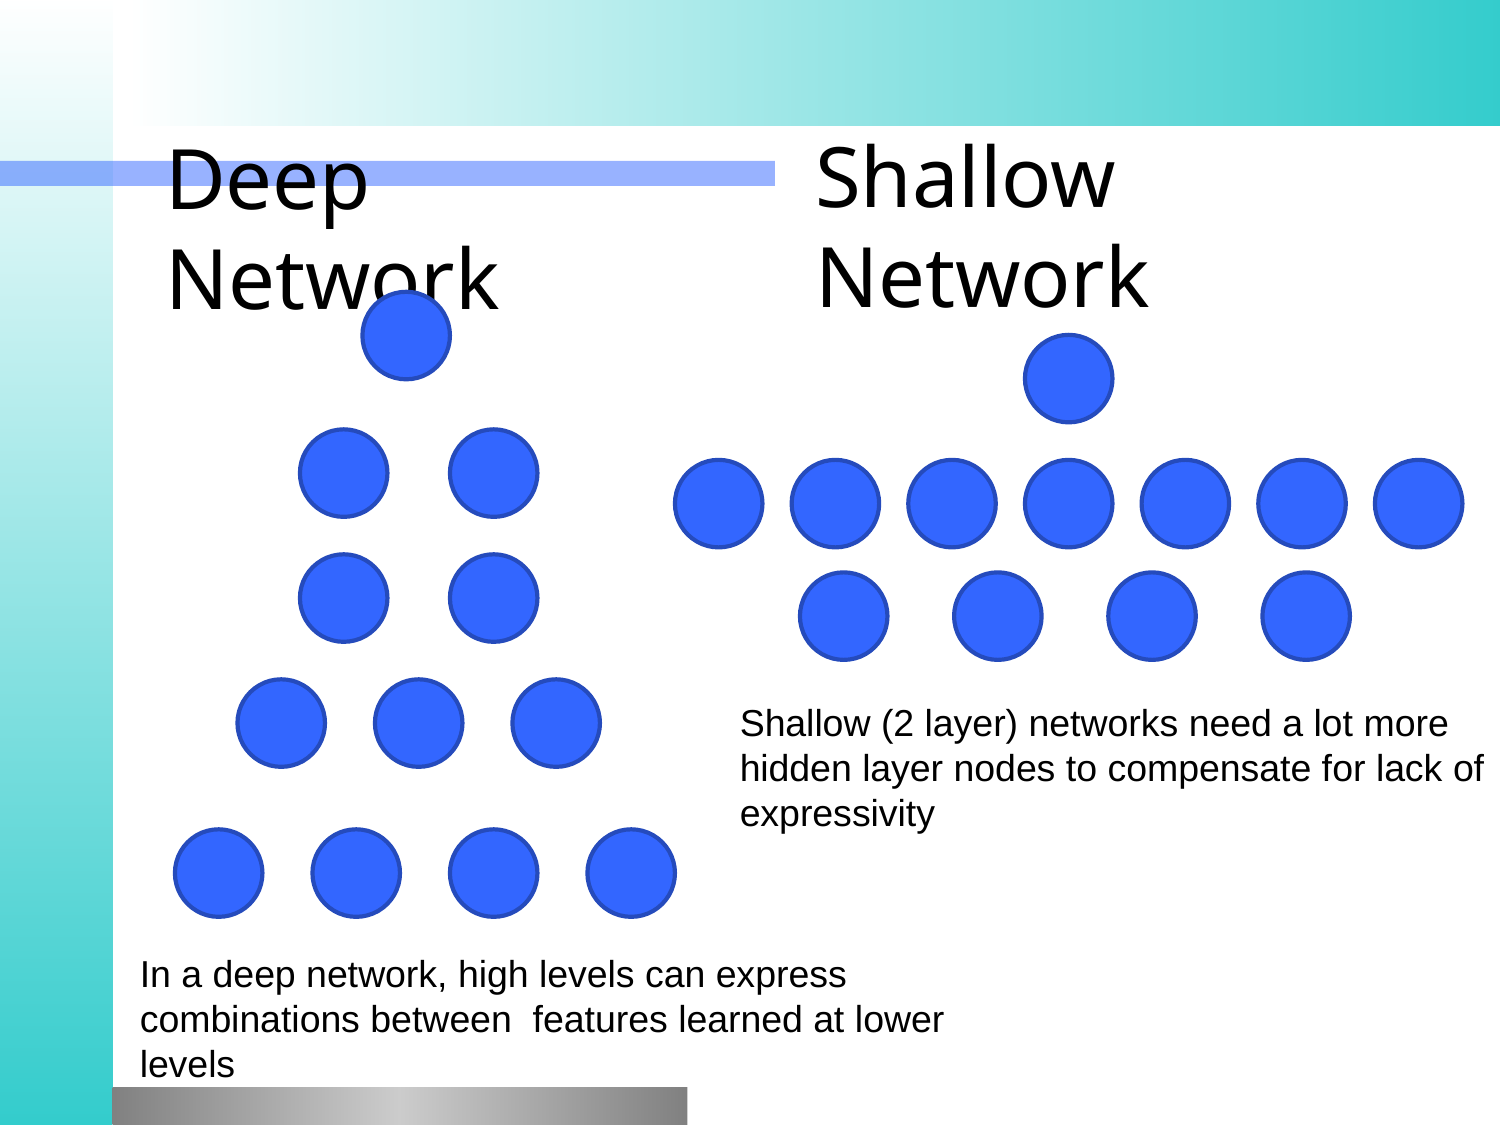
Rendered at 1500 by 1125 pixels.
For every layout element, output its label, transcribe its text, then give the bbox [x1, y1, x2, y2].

text_box [310, 827, 403, 919]
text_box [447, 427, 540, 519]
text_box [297, 427, 390, 519]
text_box [235, 677, 328, 769]
text_box [1256, 457, 1348, 550]
text_box [510, 677, 603, 769]
text_box [906, 457, 998, 550]
text_box [797, 570, 890, 662]
text_box [360, 289, 453, 382]
text_box [447, 827, 540, 919]
text_box [372, 677, 465, 769]
text_box Deep Network [149, 150, 738, 301]
text_box [952, 570, 1044, 662]
text_box [1260, 570, 1353, 662]
text_box Shallow (2 layer) networks need a lot more hidden layer nodes to compensate for lack of expressivity [725, 691, 1500, 842]
text_box [1106, 570, 1198, 662]
text_box [1139, 457, 1232, 550]
text_box [672, 457, 765, 550]
text_box [789, 457, 882, 550]
text_box [447, 552, 540, 644]
text_box In a deep network, high levels can express combinations between features learned at lower levels [124, 942, 1025, 1125]
text_box [1372, 457, 1465, 550]
text_box [297, 552, 390, 644]
text_box [585, 827, 678, 919]
text_box [172, 827, 265, 919]
text_box [1022, 332, 1115, 425]
text_box [1022, 457, 1115, 550]
text_box Shallow Network [799, 148, 1463, 299]
